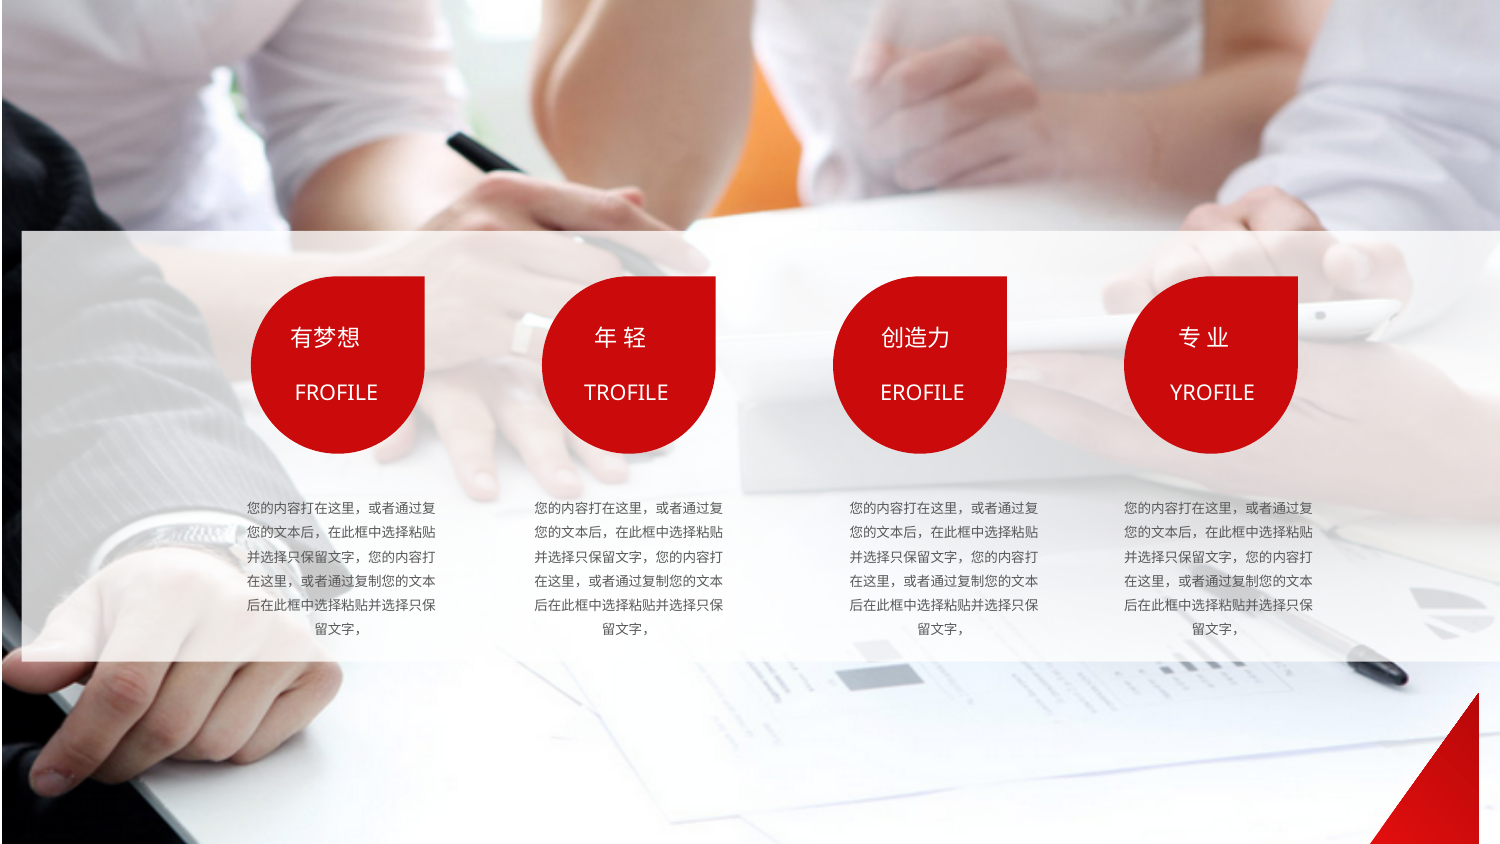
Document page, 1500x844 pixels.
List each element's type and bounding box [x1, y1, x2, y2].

picture [2, 0, 1500, 844]
text_box [832, 276, 1008, 454]
text_box [230, 484, 1330, 672]
text_box [250, 276, 425, 454]
text_box [541, 276, 716, 454]
text_box [1123, 276, 1299, 454]
